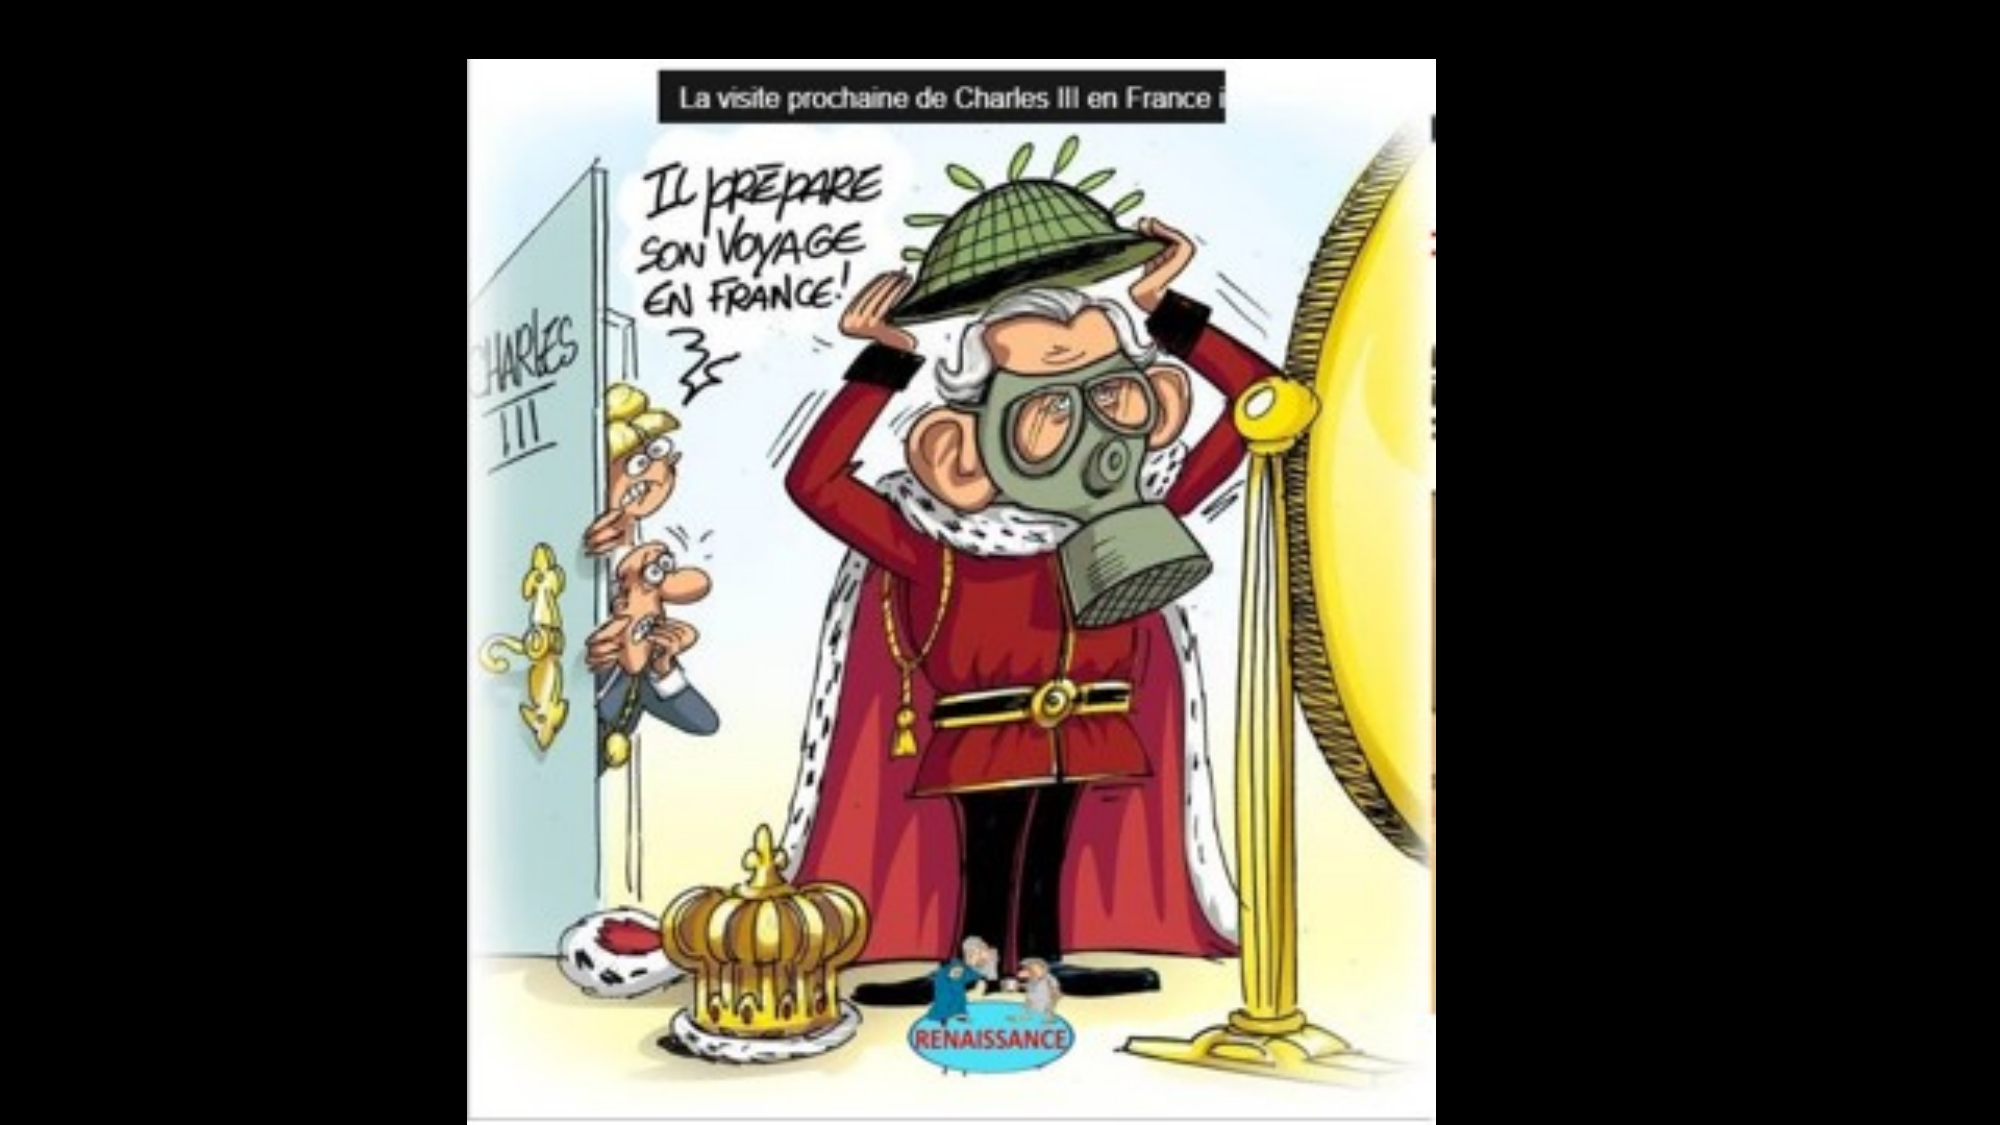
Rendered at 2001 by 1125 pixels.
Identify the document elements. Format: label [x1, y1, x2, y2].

list [466, 59, 1436, 1125]
